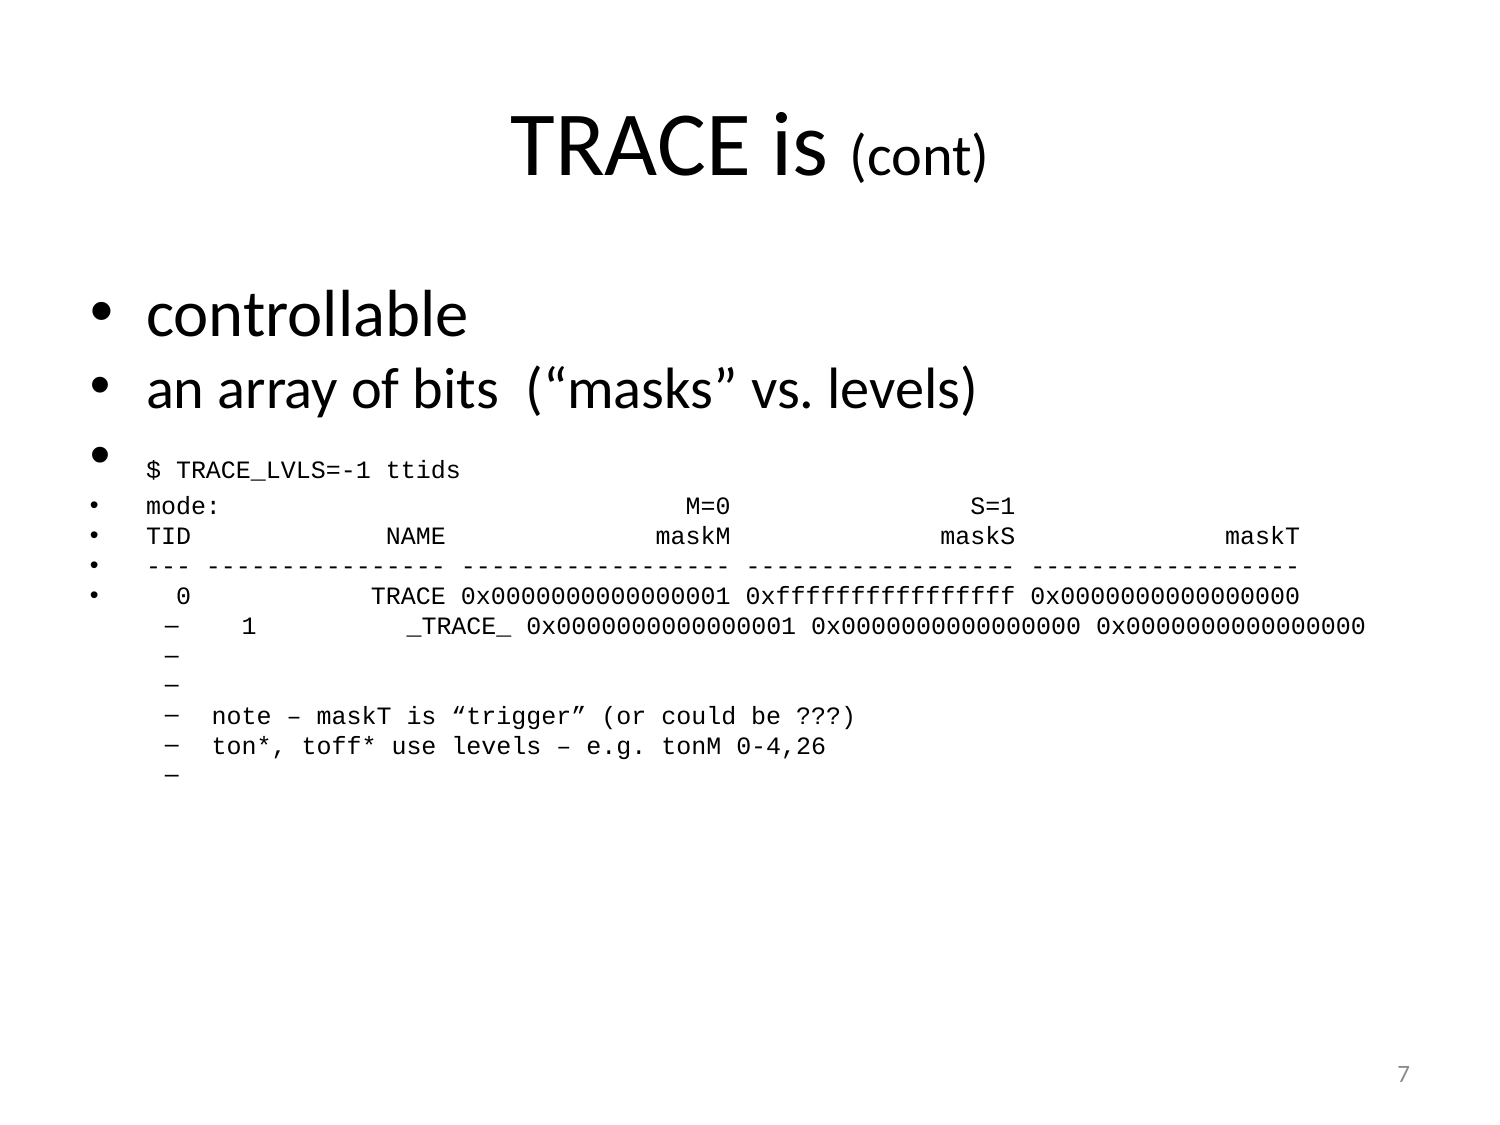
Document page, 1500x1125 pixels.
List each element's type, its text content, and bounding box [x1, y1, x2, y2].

text_box ﻿controllable ﻿an array of bits (“masks” vs. levels) ﻿$ TRACE_LVLS=-1 ttids mode: M=0 S=1 TID NAME maskM maskS maskT --- ---------------- ------------------ ------------------ ------------------ 0 TRACE 0x0000000000000001 0xffffffffffffffff 0x0000000000000000 1 _TRACE_ 0x0000000000000001 0x0000000000000000 0x0000000000000000 note – maskT is “trigger” (or could be ???) ton*, toff* use levels – e.g. tonM 0-4,26 [75, 262, 1425, 1005]
text_box TRACE is (cont) [75, 45, 1425, 233]
text_box <number> [1074, 1042, 1425, 1103]
